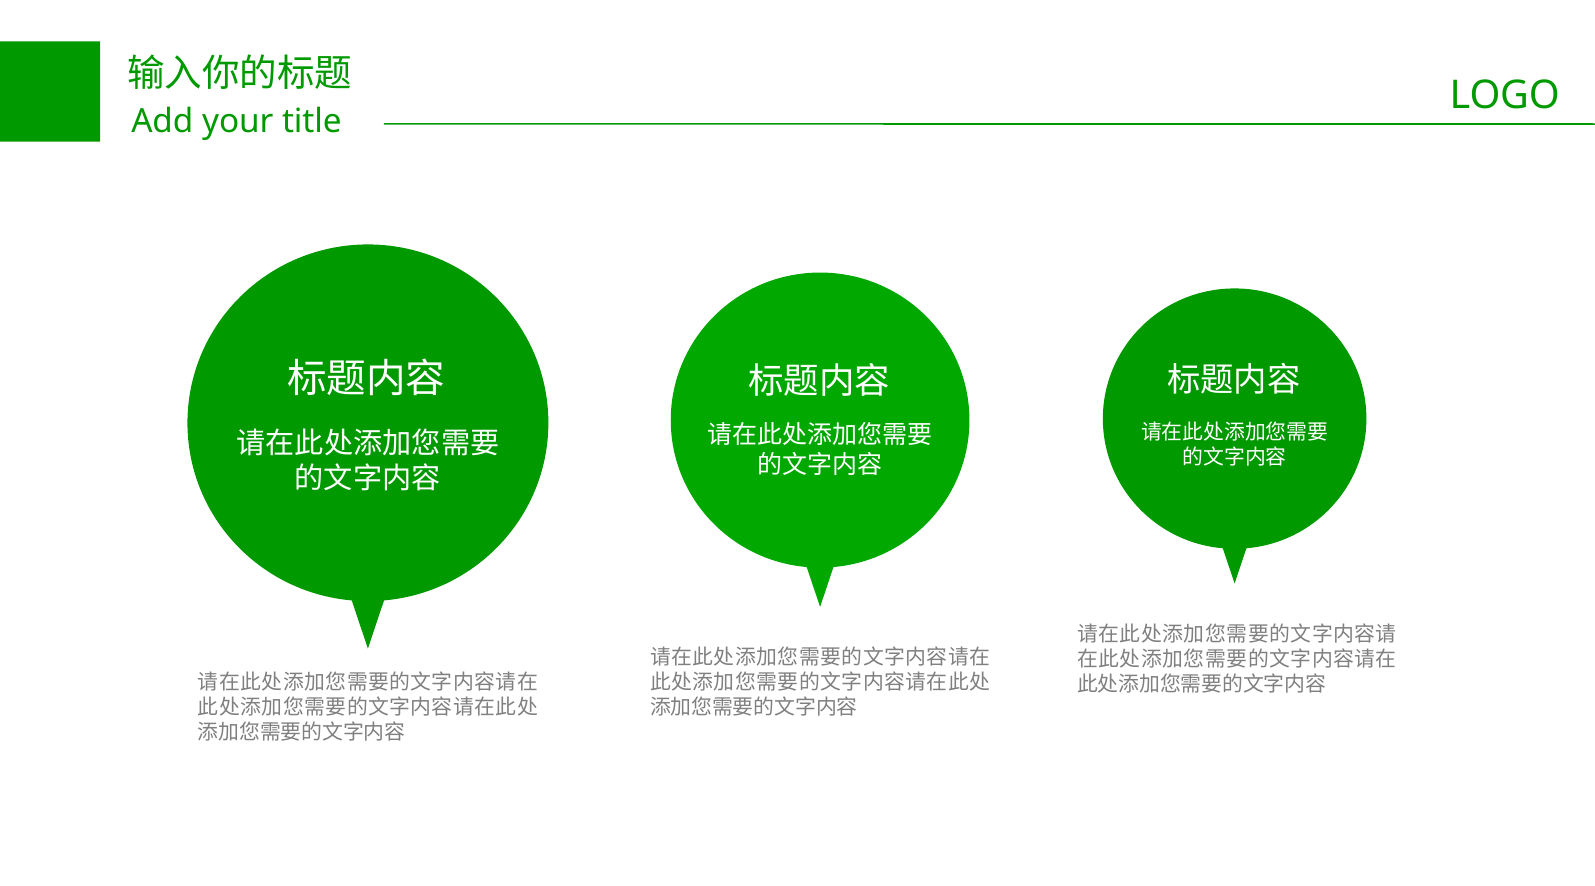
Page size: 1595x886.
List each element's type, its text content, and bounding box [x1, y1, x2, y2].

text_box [1102, 288, 1367, 584]
text_box 请在此处添加您需要的文字内容请在此处添加您需要的文字内容请在此处添加您需要的文字内容 [634, 635, 1007, 727]
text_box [187, 244, 549, 649]
text_box 请在此处添加您需要的文字内容请在此处添加您需要的文字内容请在此处添加您需要的文字内容 [1061, 612, 1413, 704]
text_box 请在此处添加您需要的文字内容请在此处添加您需要的文字内容请在此处添加您需要的文字内容 [182, 660, 554, 752]
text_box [670, 272, 970, 608]
